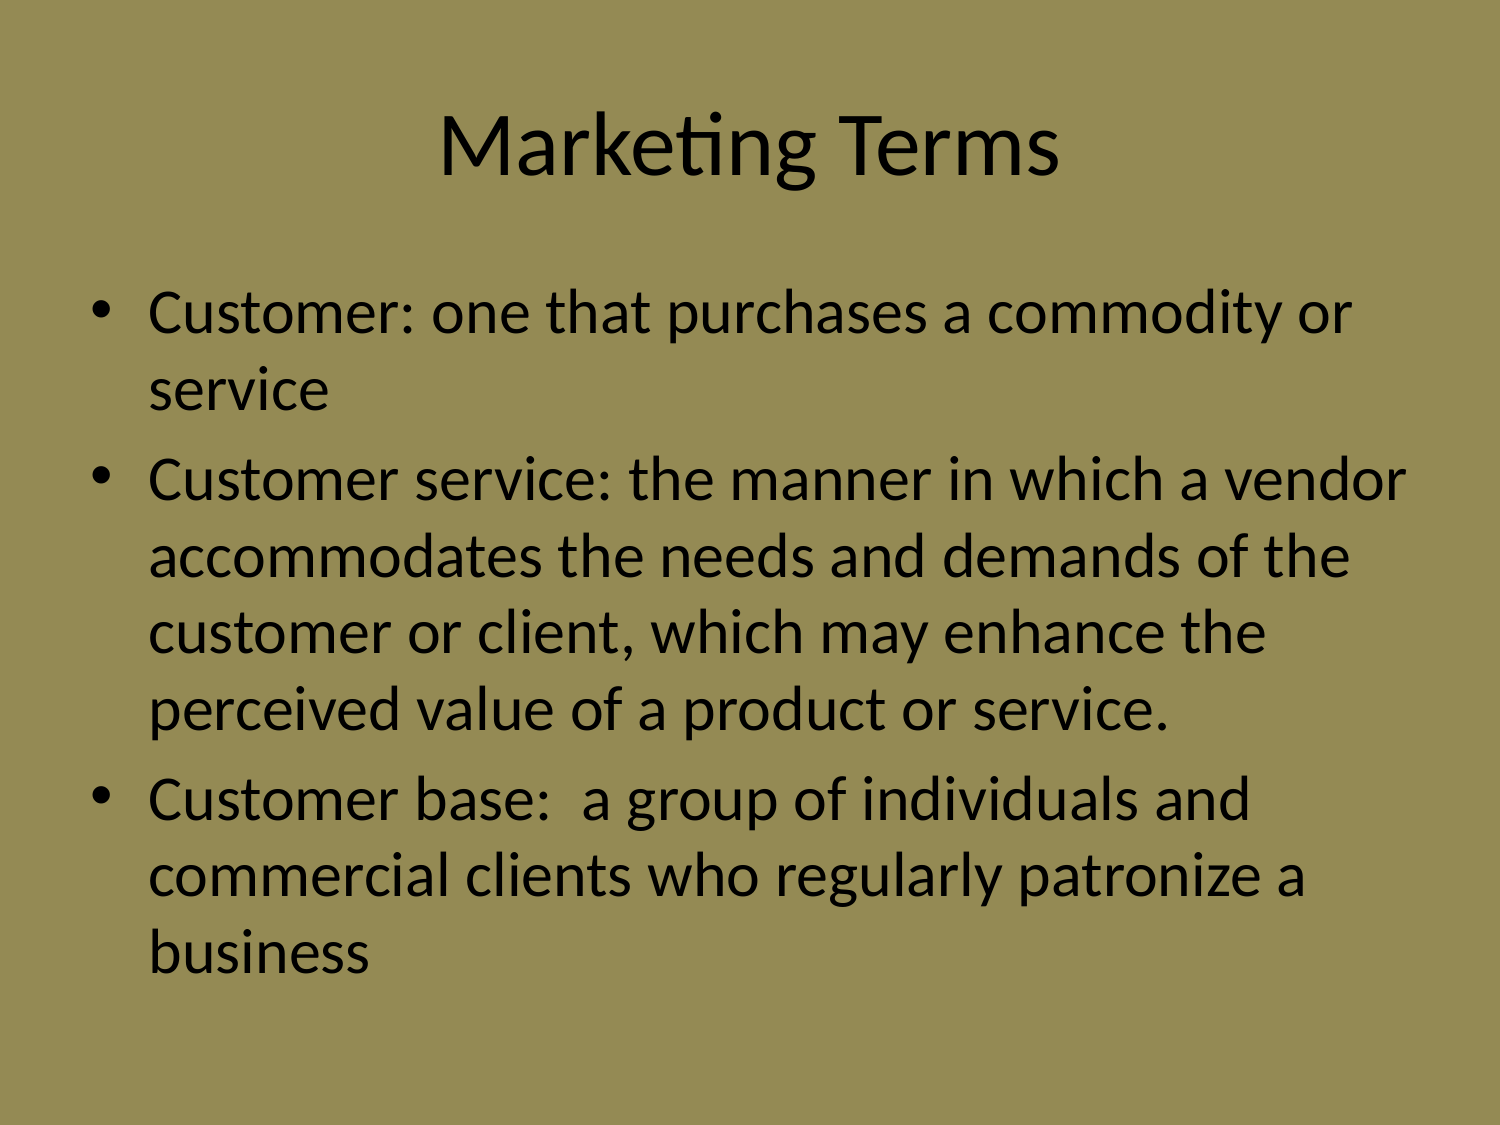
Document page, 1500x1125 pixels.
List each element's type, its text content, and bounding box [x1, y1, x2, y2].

list Customer: one that purchases a commodity or service Customer service: the manner in which a vendor accommodates the needs and demands of the customer or client, which may enhance the perceived value of a product or service. Customer base: a group of individuals and commercial clients who regularly patronize a business [75, 262, 1425, 1005]
title Marketing Terms [75, 45, 1425, 233]
